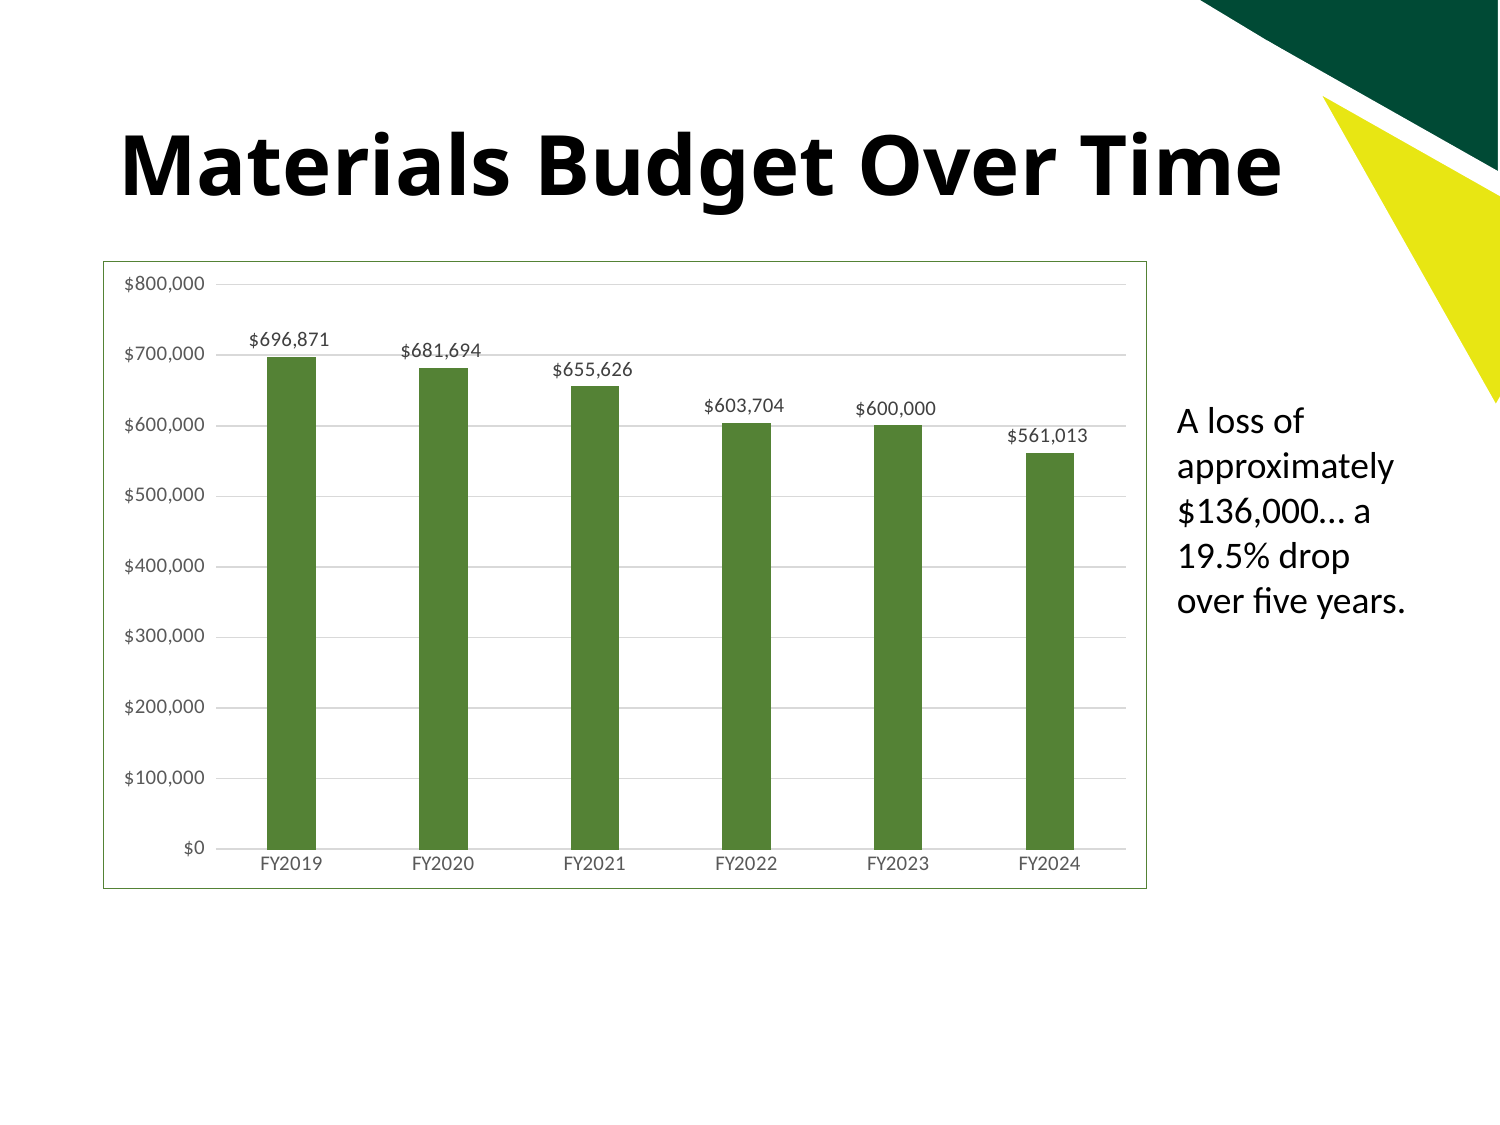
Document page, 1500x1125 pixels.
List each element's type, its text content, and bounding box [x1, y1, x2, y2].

title Materials Budget Over Time [103, 59, 1397, 278]
text_box A loss of approximately $136,000… a 19.5% drop over five years. [1162, 388, 1480, 629]
chart [103, 261, 1147, 888]
